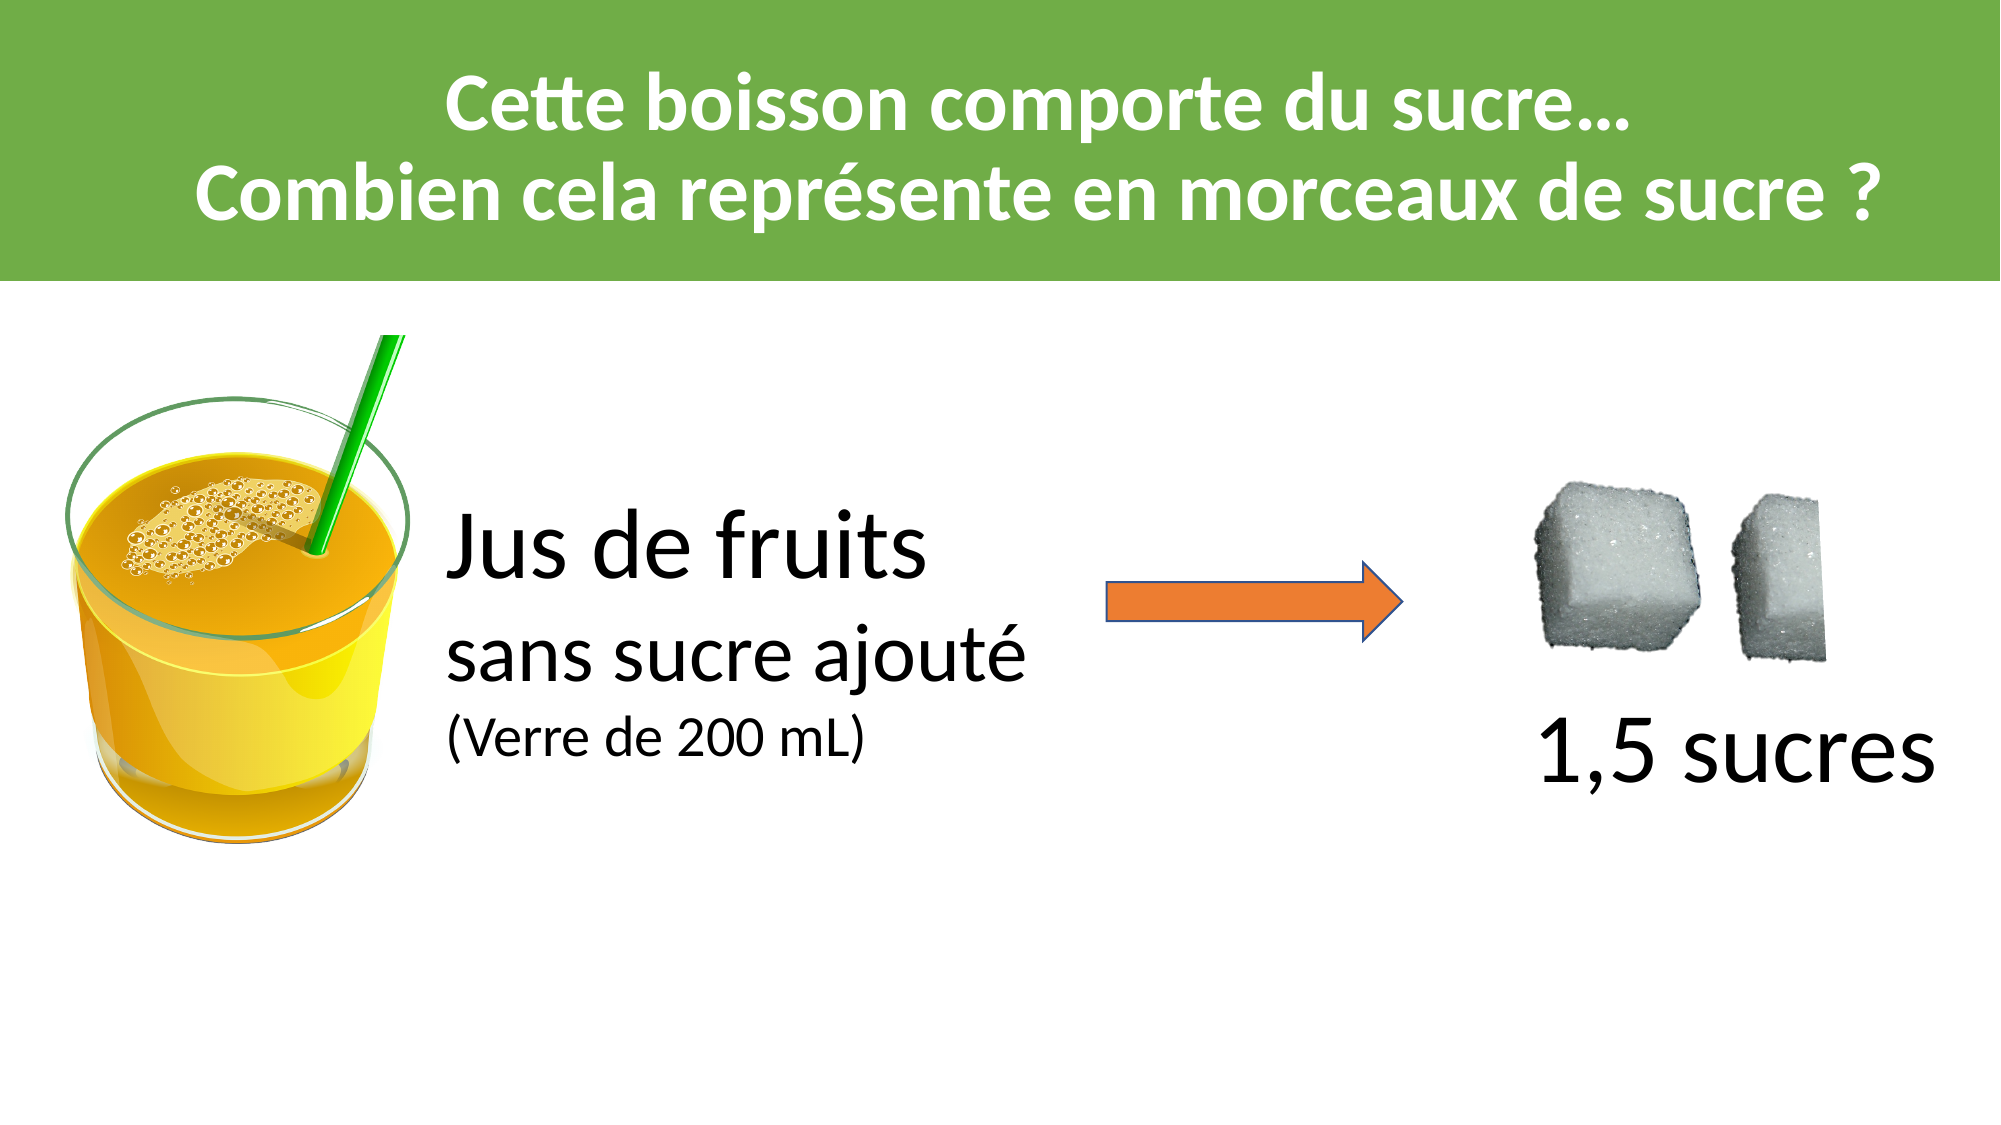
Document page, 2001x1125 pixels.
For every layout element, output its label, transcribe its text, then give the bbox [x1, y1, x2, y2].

picture [65, 335, 411, 844]
text_box Jus de fruits sans sucre ajouté (Verre de 200 mL) [430, 470, 1068, 776]
text_box [1106, 582, 1173, 622]
title Cette boisson comporte du sucre… Combien cela représente en morceaux de sucre ? [164, 27, 1917, 246]
text_box [0, 0, 2000, 281]
picture [1096, 246, 2001, 1100]
